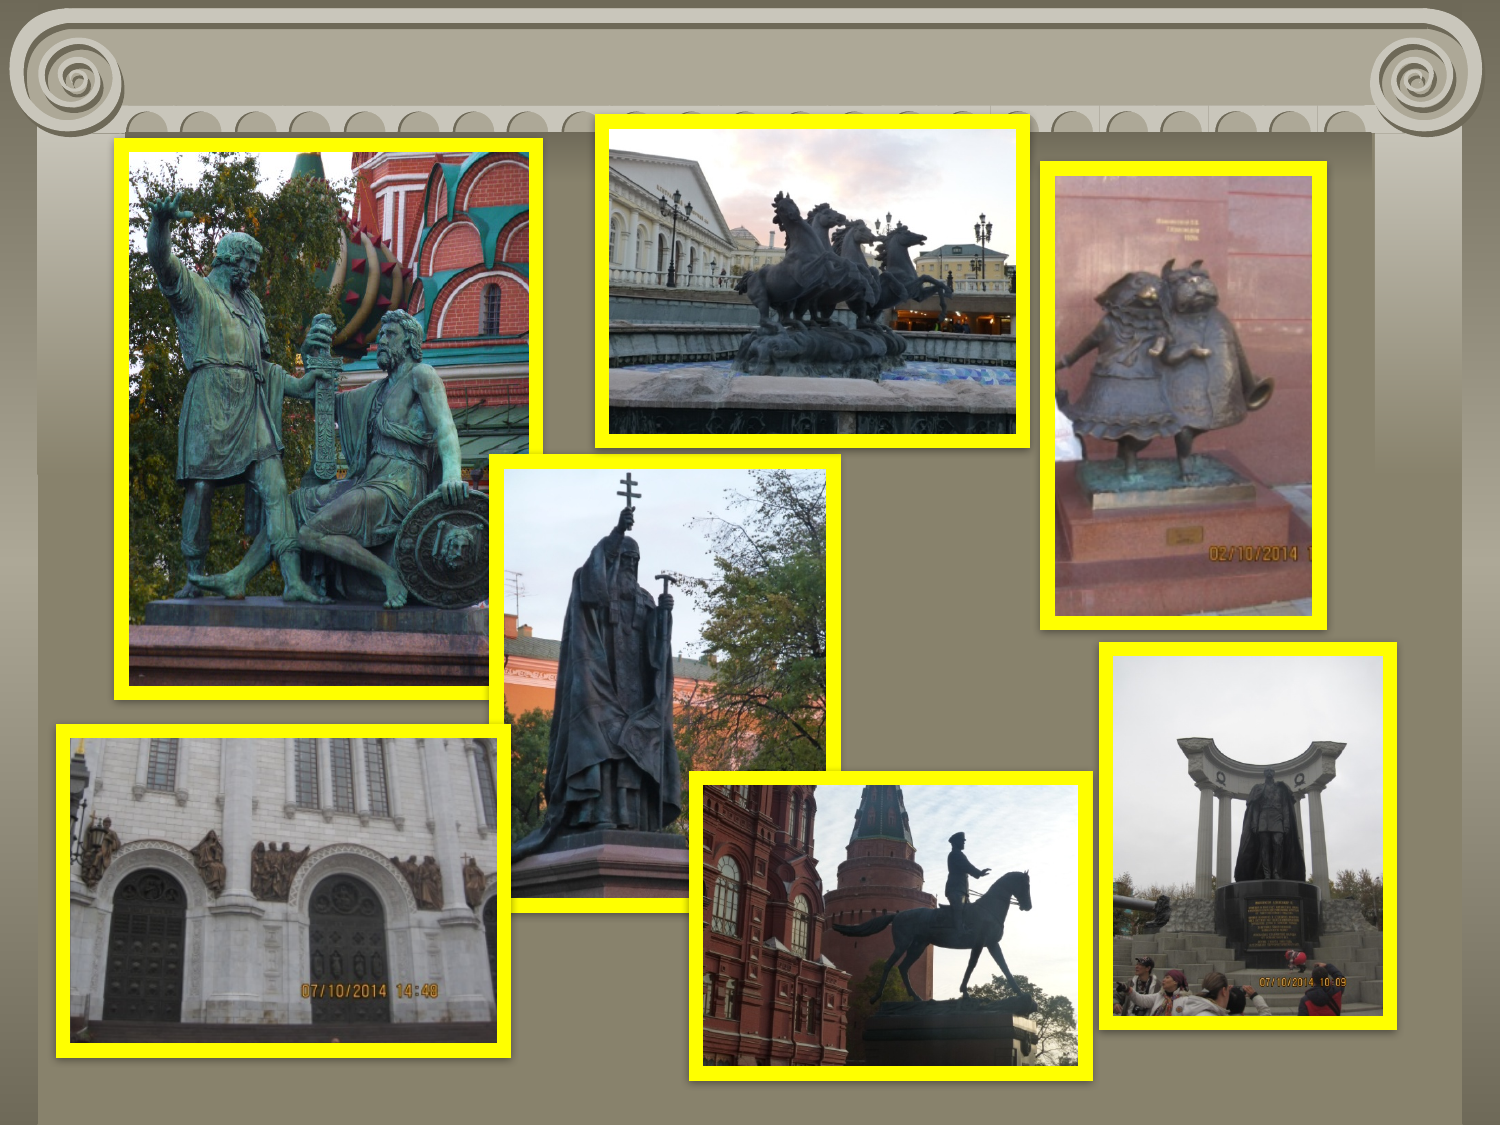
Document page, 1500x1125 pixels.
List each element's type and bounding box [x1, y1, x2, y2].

picture [609, 128, 1016, 434]
picture [503, 468, 1079, 1067]
picture [1112, 656, 1383, 1016]
picture [1054, 175, 1313, 616]
picture [70, 738, 498, 1044]
list [128, 152, 530, 686]
